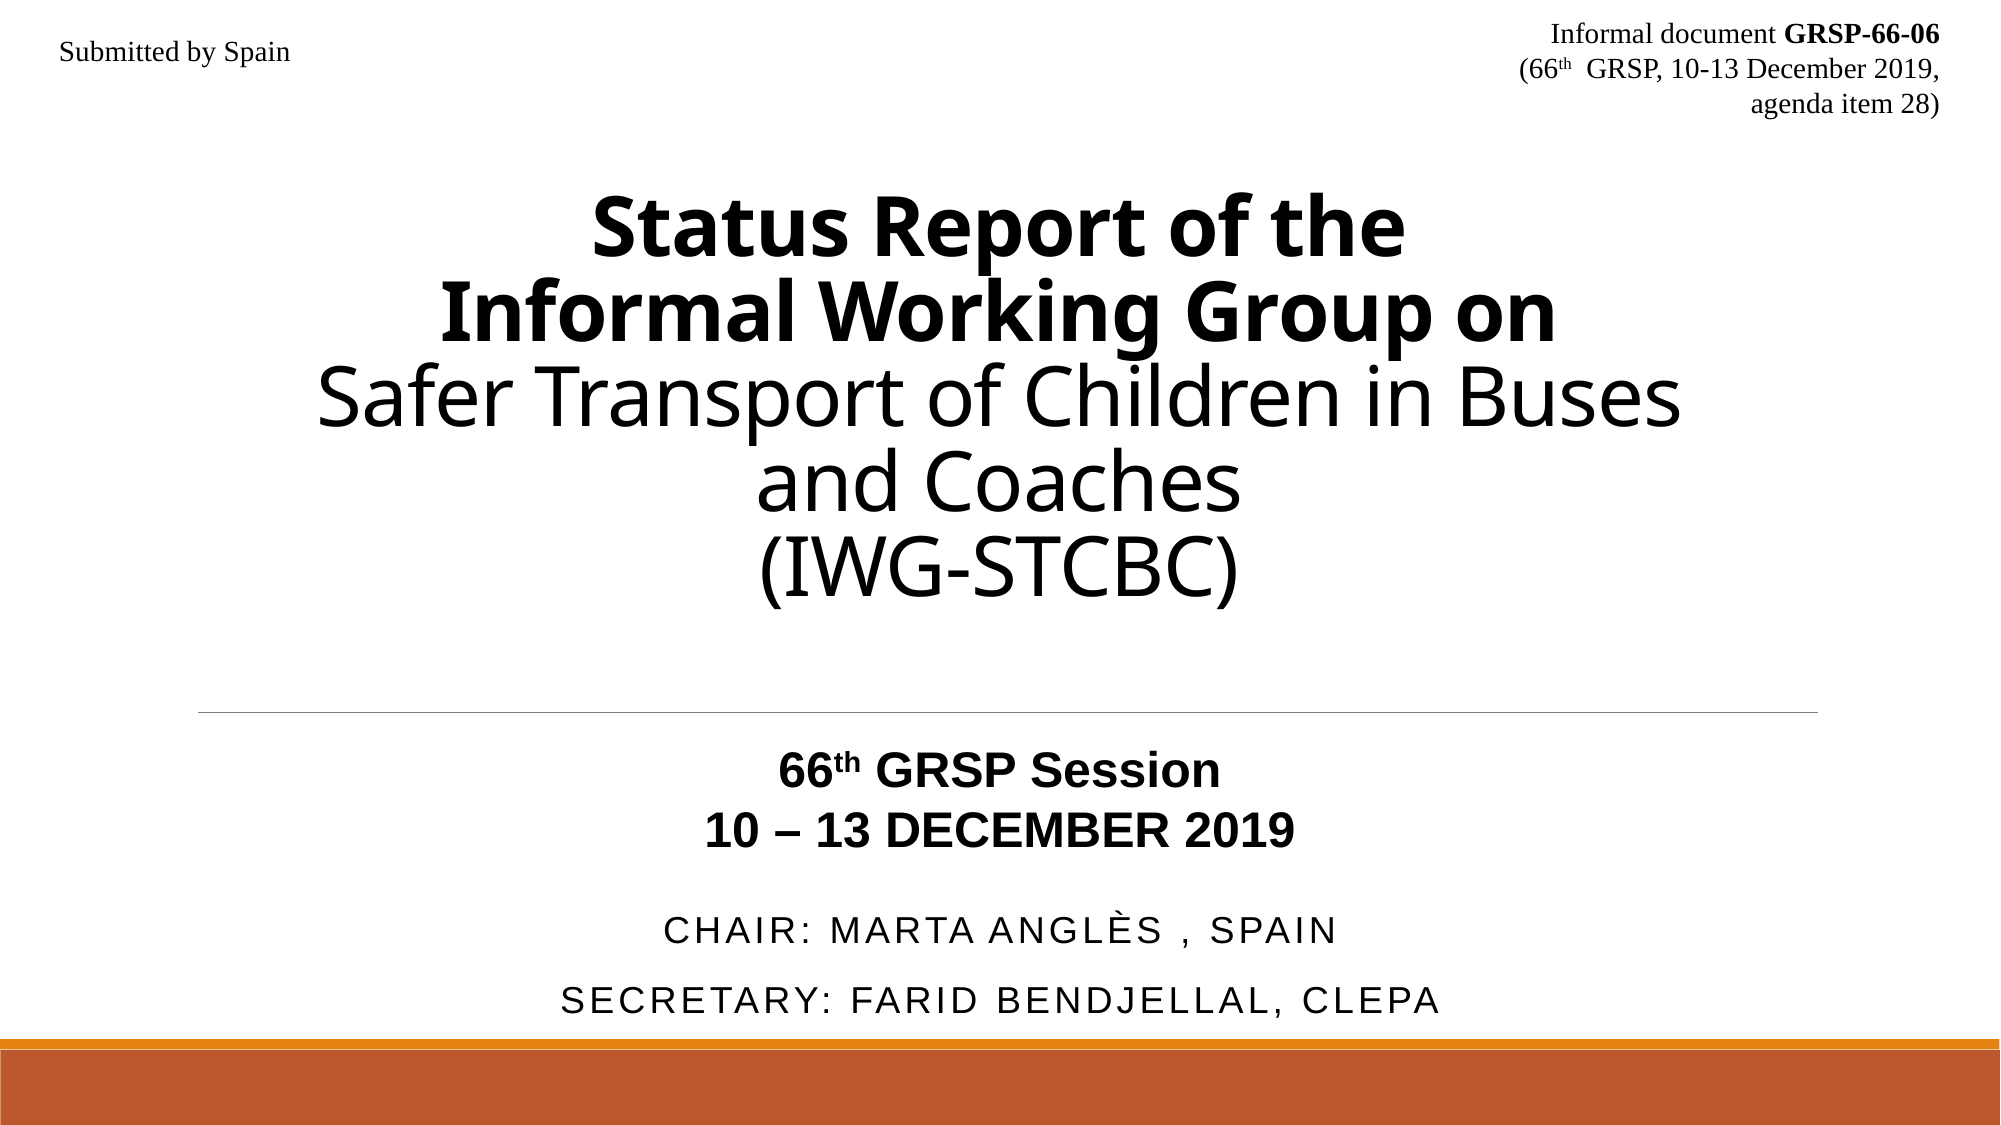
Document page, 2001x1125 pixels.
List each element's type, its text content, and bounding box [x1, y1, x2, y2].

subtitle Chair: Marta Anglès , SPAIN Secretary: FARID BENDJELLAL, CLEPA [355, 903, 1645, 1055]
text_box Informal document GRSP-66-06 (66th GRSP, 10-13 December 2019, agenda item 28) [1486, 7, 1955, 127]
text_box Submitted by Spain [44, 24, 742, 75]
text_box 66th GRSP Session 10 – 13 DECEMBER 2019 [675, 729, 1325, 865]
title Status Report of the Informal Working Group on Safer Transport of Children in Buses and Coaches (IWG-STCBC) [252, 219, 1748, 622]
